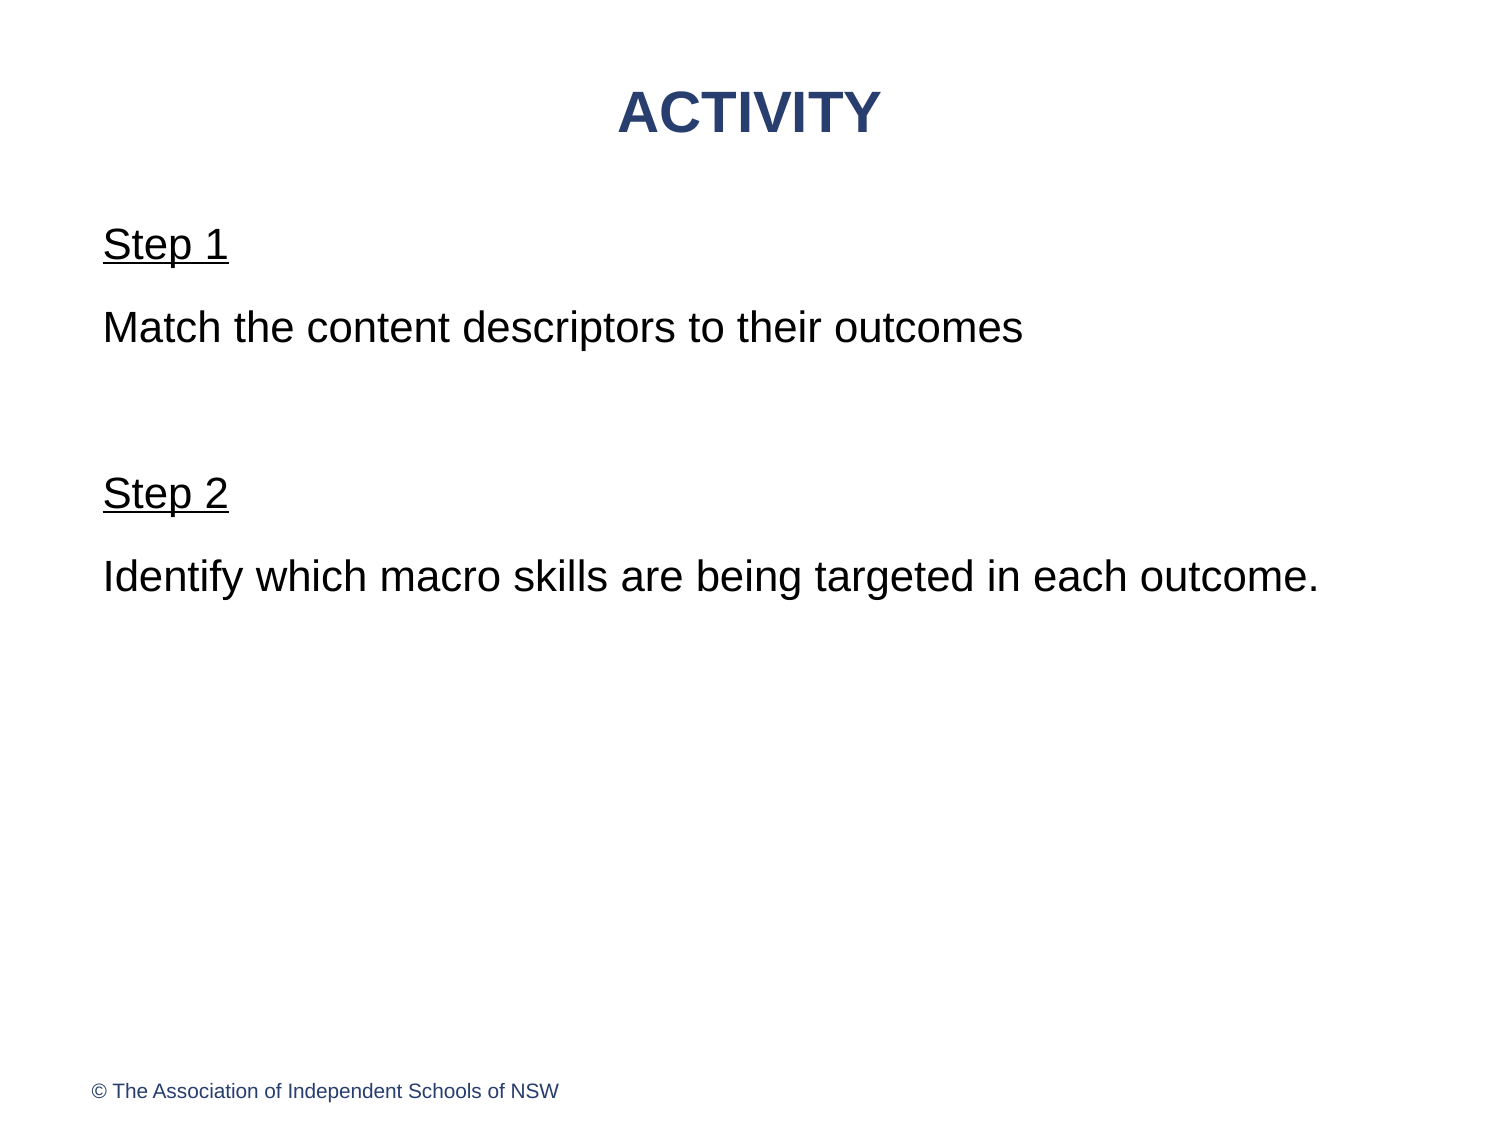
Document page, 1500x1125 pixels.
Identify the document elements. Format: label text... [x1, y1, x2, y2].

list Step 1 Match the content descriptors to their outcomes Step 2 Identify which macro skills are being targeted in each outcome. [87, 208, 1413, 1038]
title ACTIVITY [87, 66, 1413, 173]
